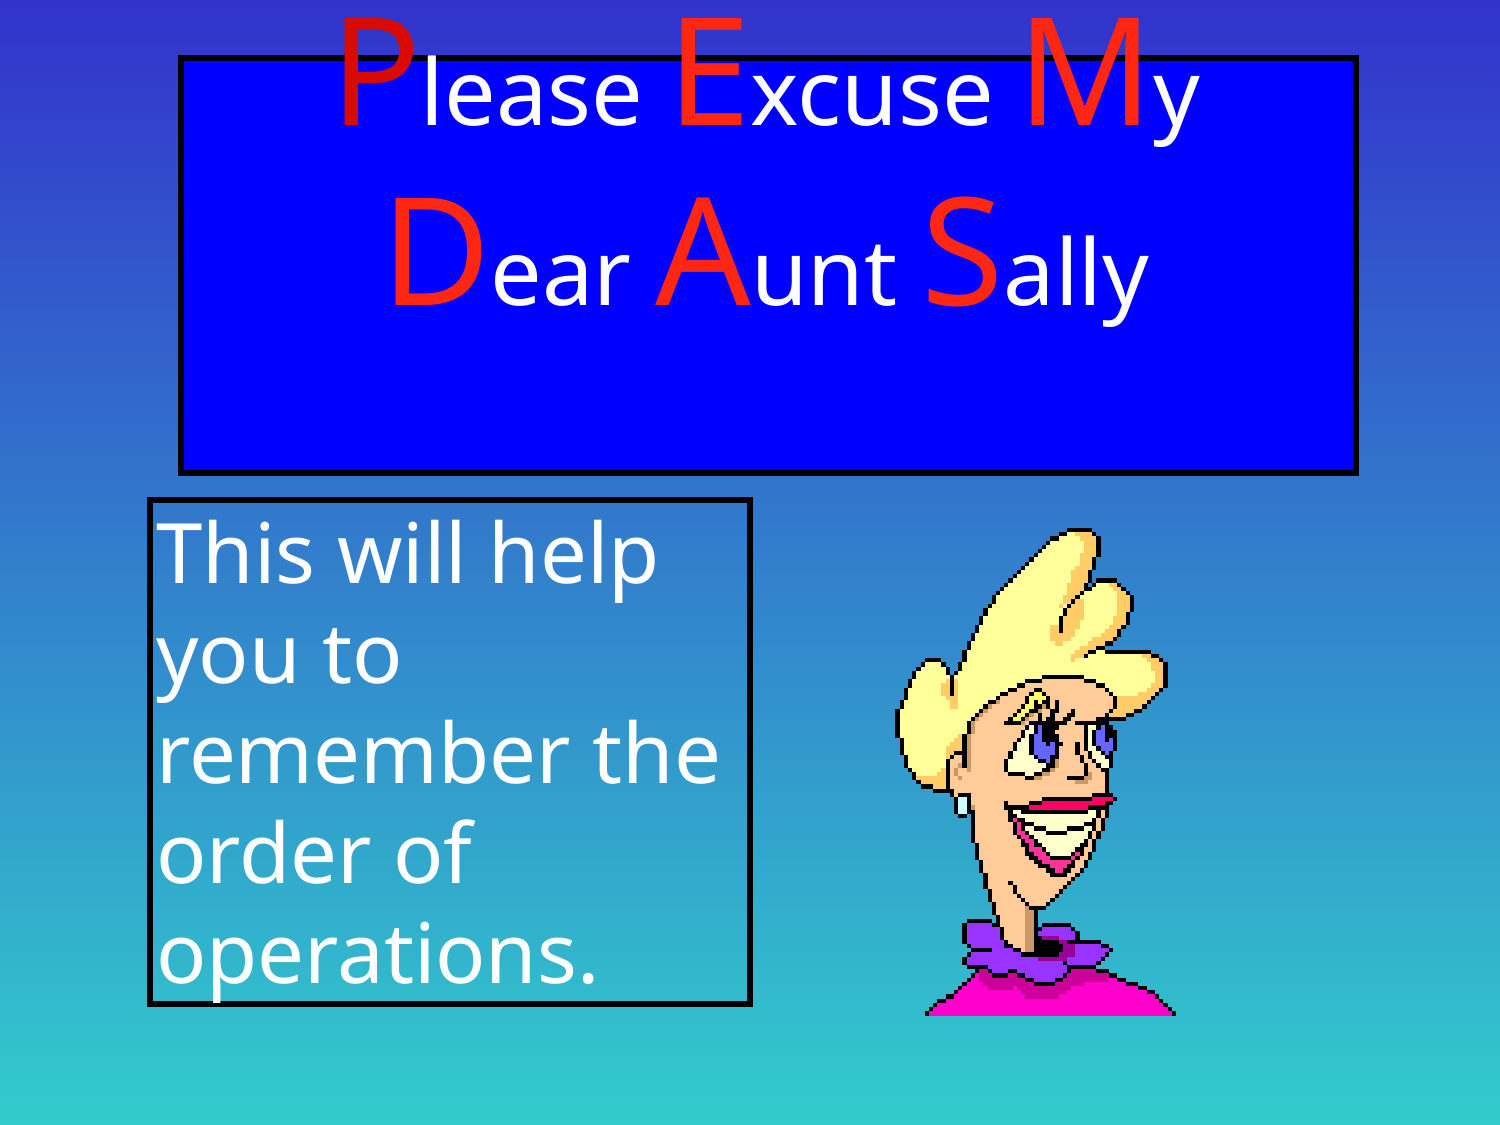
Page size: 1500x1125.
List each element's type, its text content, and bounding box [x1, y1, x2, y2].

picture [874, 499, 1236, 1016]
title Please Excuse My Dear Aunt Sally [181, 58, 1357, 473]
text_box This will help you to remember the order of operations. [149, 500, 750, 1005]
